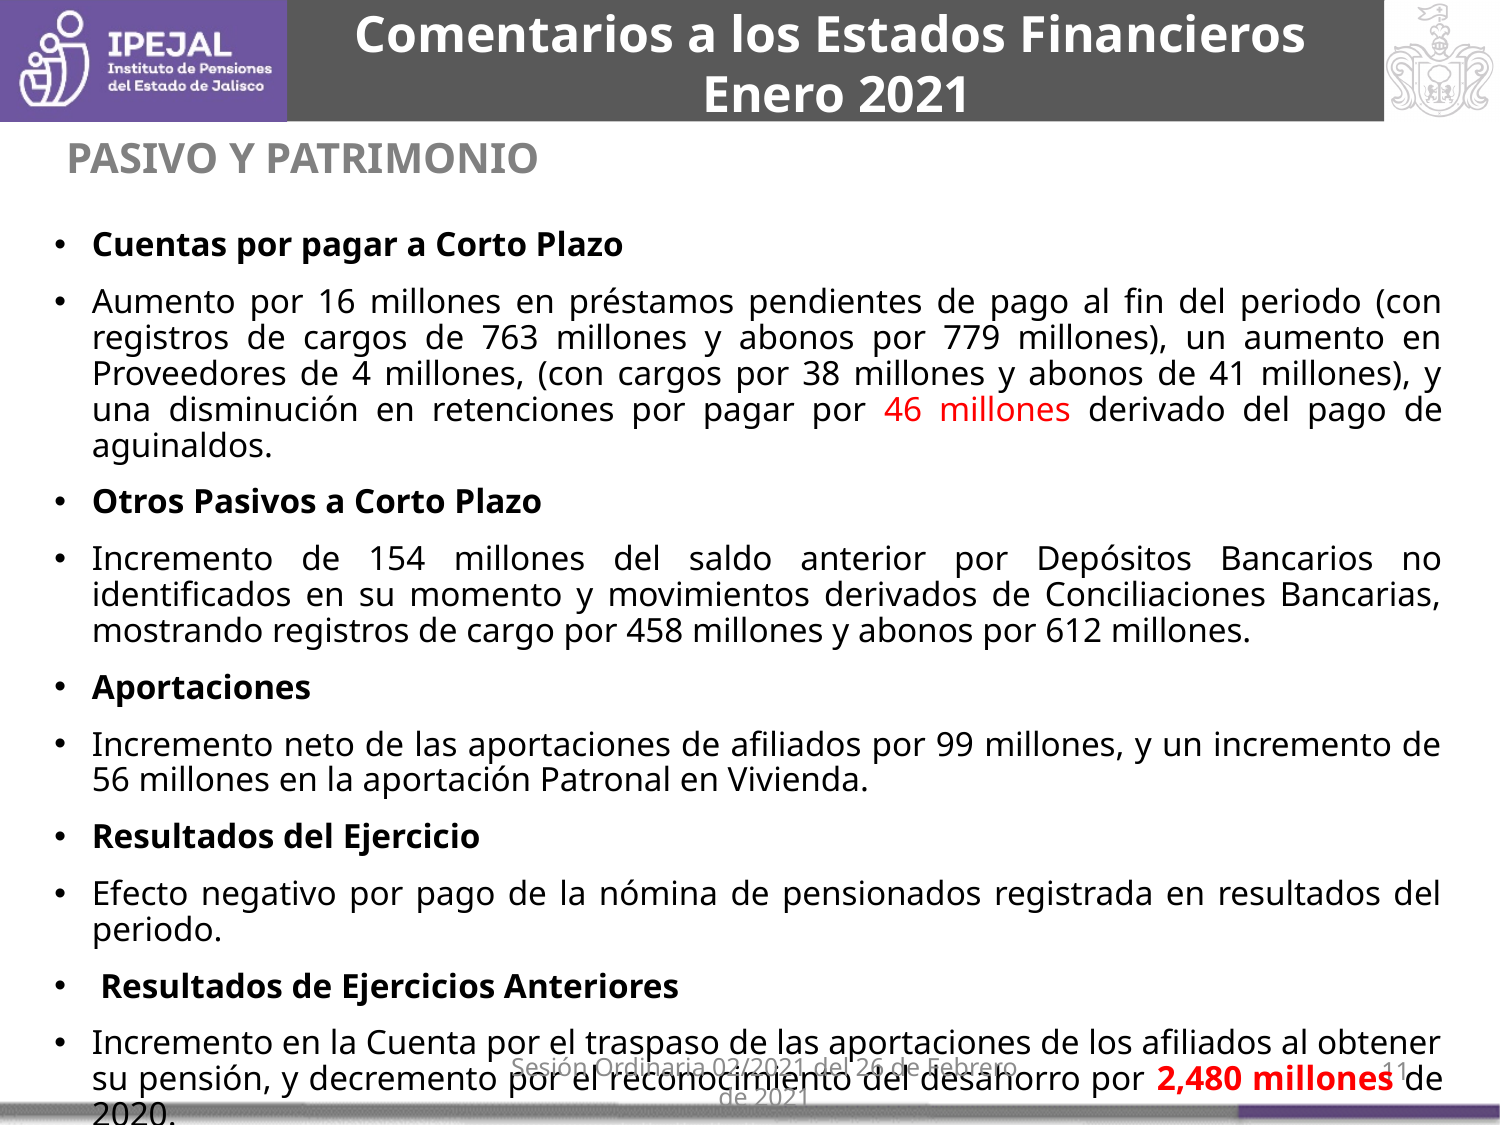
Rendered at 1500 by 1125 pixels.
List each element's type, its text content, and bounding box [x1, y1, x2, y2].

text_box Comentarios a los Estados Financieros Enero 2021 [283, 0, 1378, 131]
text_box Cuentas por pagar a Corto Plazo Aumento por 16 millones en préstamos pendientes de pago al fin del periodo (con registros de cargos de 763 millones y abonos por 779 millones), un aumento en Proveedores de 4 millones, (con cargos por 38 millones y abonos de 41 millones), y una disminución en retenciones por pagar por 46 millones derivado del pago de aguinaldos. Otros Pasivos a Corto Plazo Incremento de 154 millones del saldo anterior por Depósitos Bancarios no identificados en su momento y movimientos derivados de Conciliaciones Bancarias, mostrando registros de cargo por 458 millones y abonos por 612 millones. Aportaciones Incremento neto de las aportaciones de afiliados por 99 millones, y un incremento de 56 millones en la aportación Patronal en Vivienda. Resultados del Ejercicio Efecto negativo por pago de la nómina de pensionados registrada en resultados del periodo. Resultados de Ejercicios Anteriores Incremento en la Cuenta por el traspaso de las aportaciones de los afiliados al obtener su pensión, y decremento por el reconocimiento del desahorro por 2,480 millones de 2020. [39, 220, 1459, 949]
slide_number 10 [1074, 1042, 1425, 1103]
picture [0, 1096, 1500, 1125]
text_box PASIVO Y PATRIMONIO [51, 124, 657, 190]
picture [0, 0, 283, 122]
text_box Sesión Ordinaria 02/2021 del 26 de Febrero de 2021 [483, 1051, 1046, 1112]
